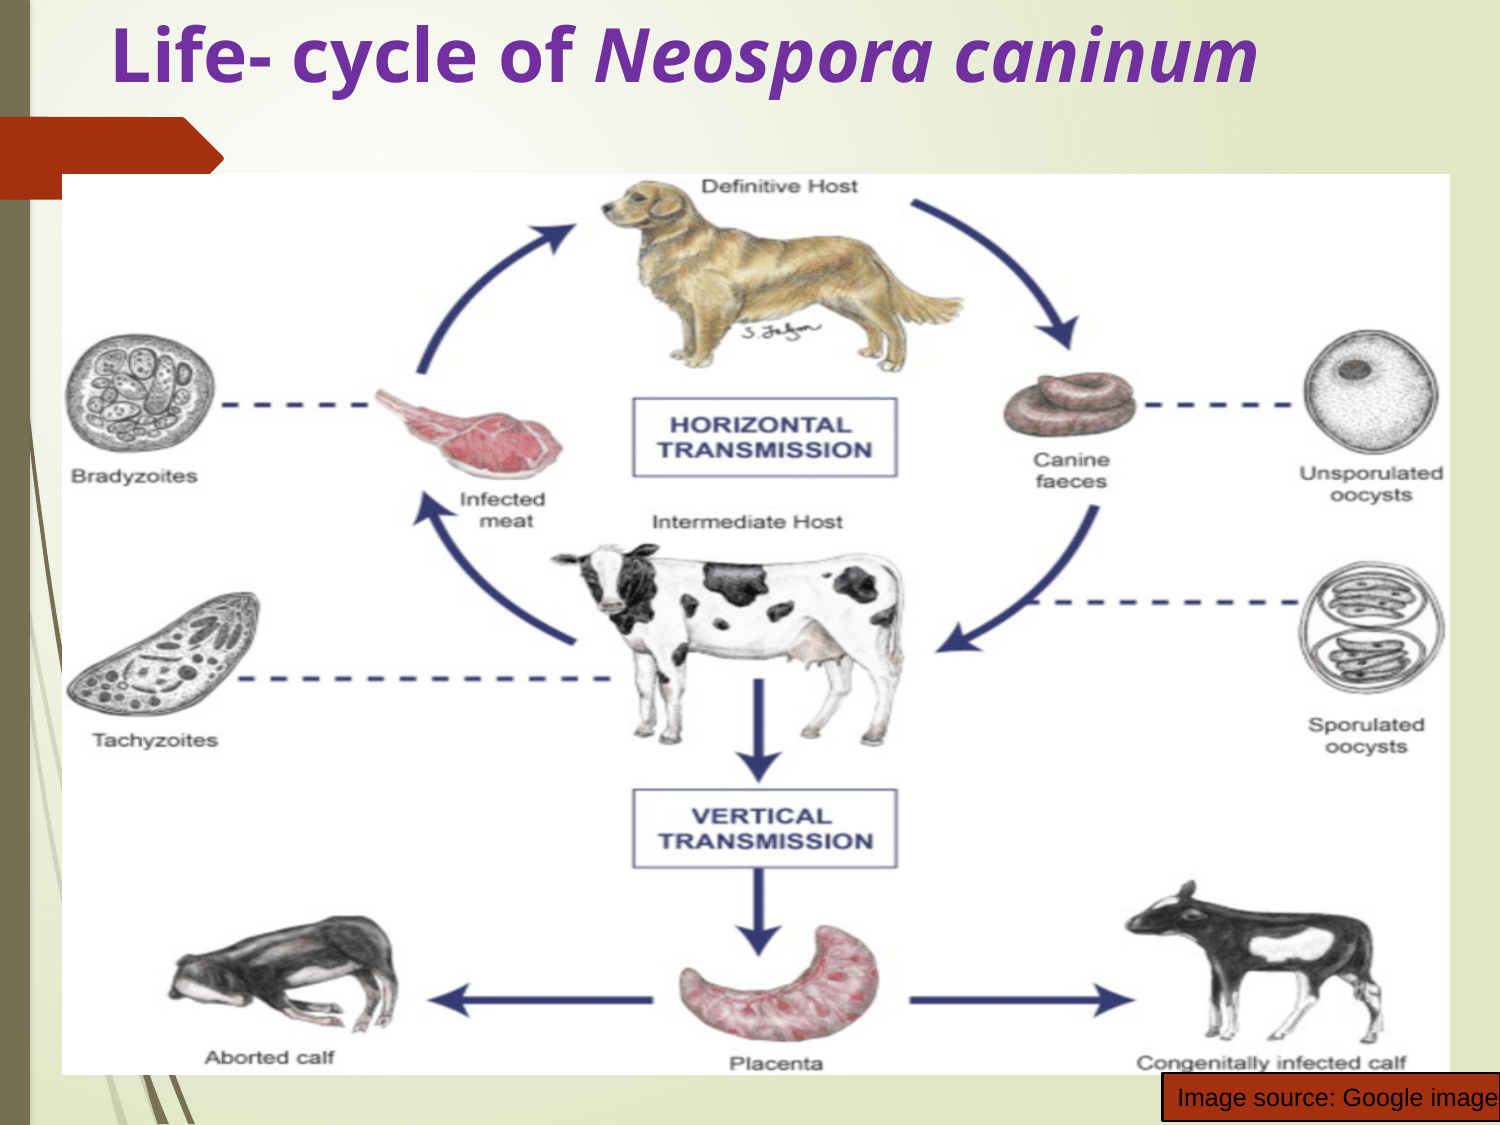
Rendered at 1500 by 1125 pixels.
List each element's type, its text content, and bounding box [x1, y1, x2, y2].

text_box Image source: Google image [1162, 1072, 1500, 1121]
title Life- cycle of Neospora caninum [75, 0, 1425, 150]
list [62, 174, 1451, 1076]
